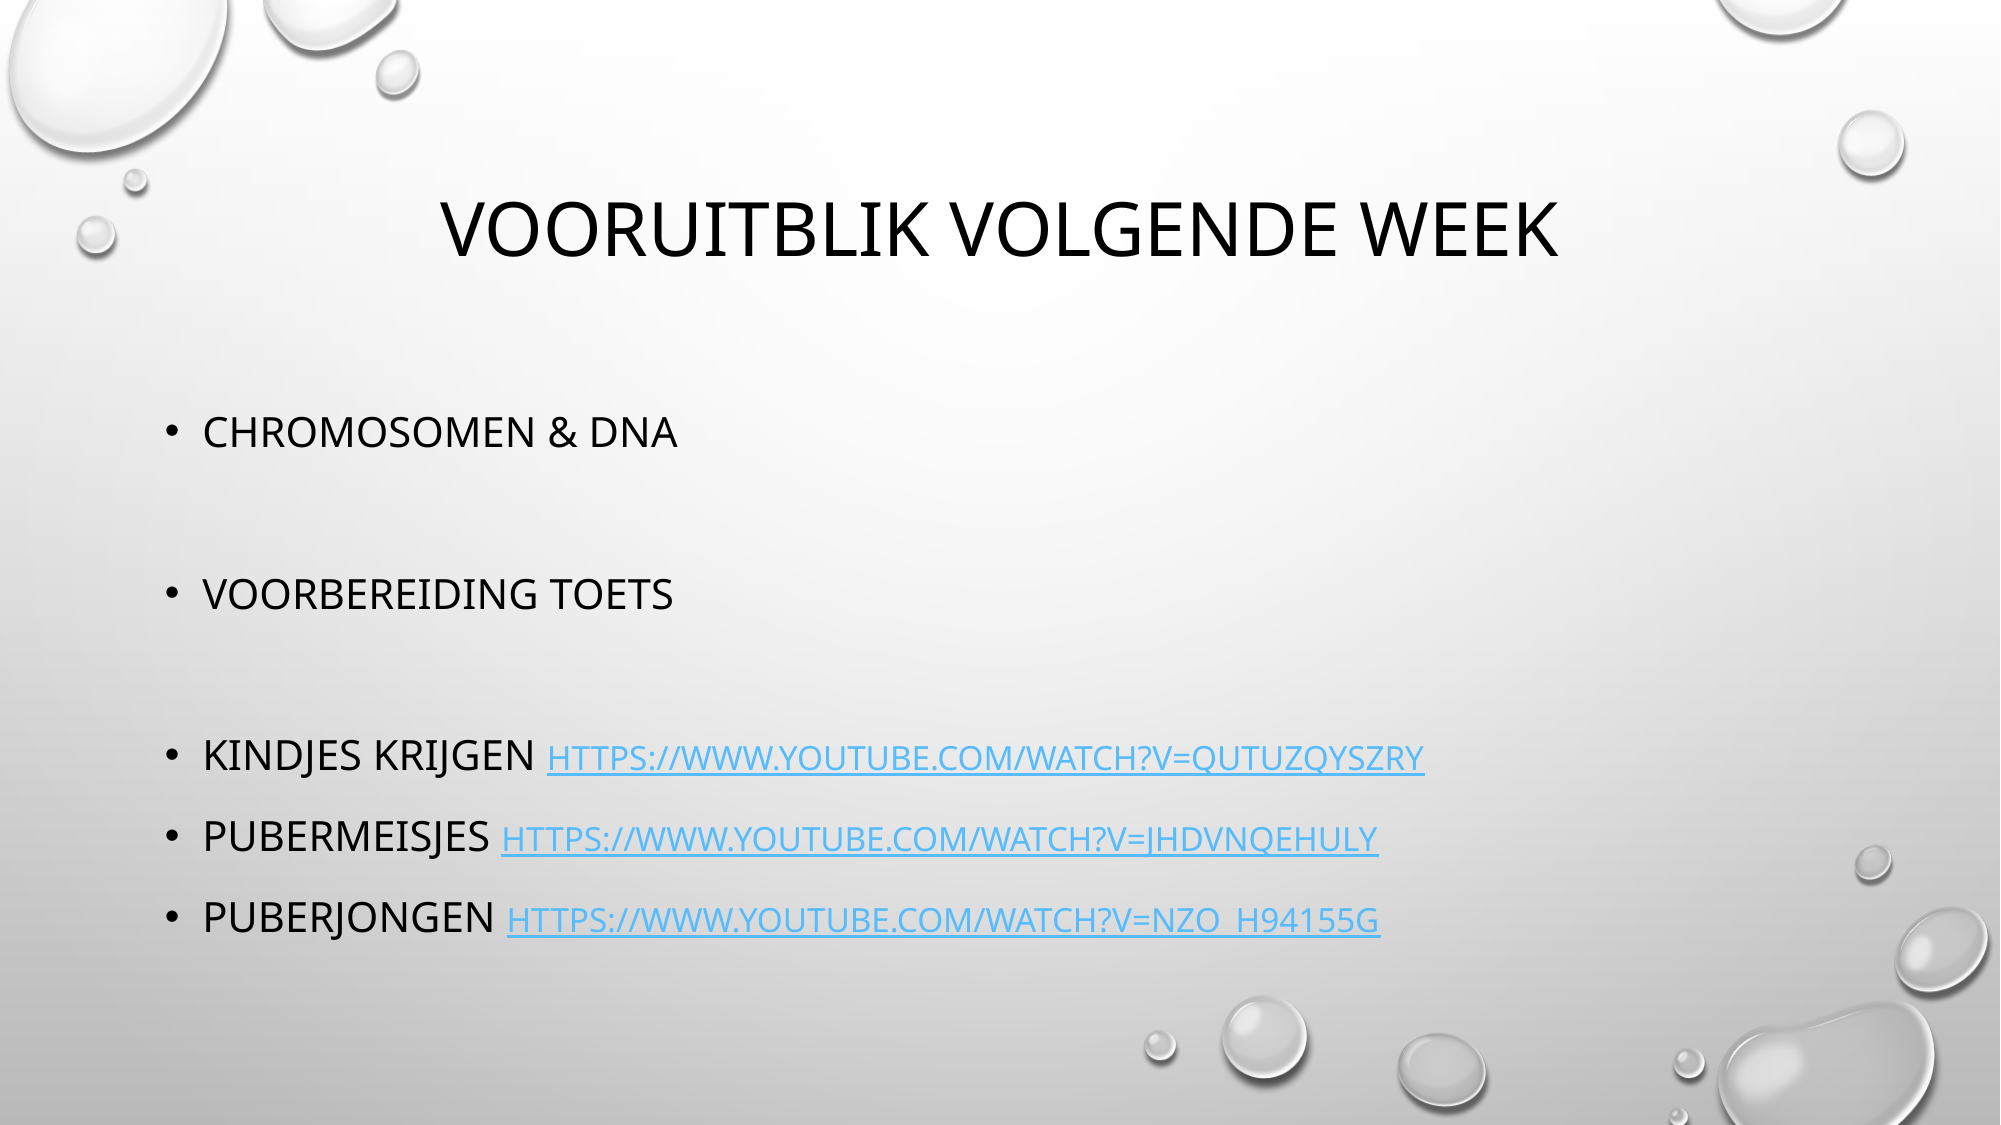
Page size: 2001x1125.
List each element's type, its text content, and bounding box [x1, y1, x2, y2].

picture [0, 0, 2000, 1125]
title Vooruitblik volgende week [149, 101, 1851, 364]
list Chromosomen & dna Voorbereiding toets Kindjes krijgen https://www.youtube.com/watch?v=QUtuZqYszRY Pubermeisjes https://www.youtube.com/watch?v=jhDvNQEHUlY Puberjongen https://www.youtube.com/watch?v=NzO_h94155g [149, 388, 1850, 950]
